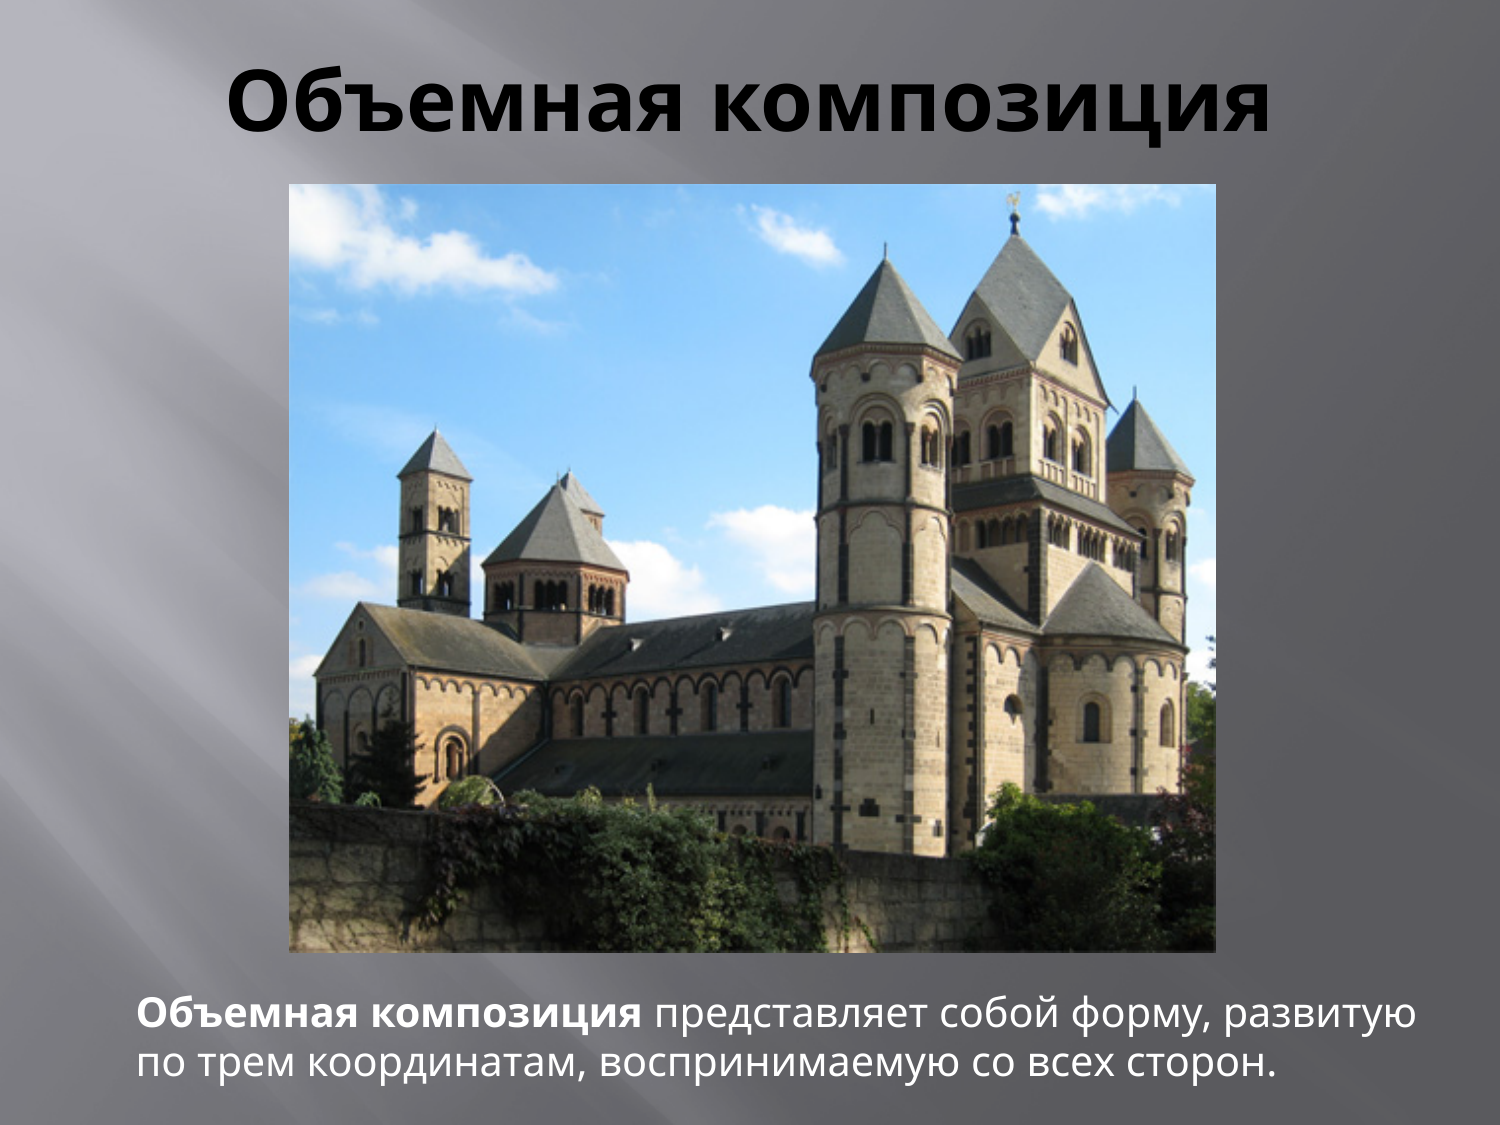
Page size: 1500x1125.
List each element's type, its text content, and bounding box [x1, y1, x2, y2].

title Объемная композиция [75, 3, 1425, 191]
text_box Объемная композиция представляет собой форму, развитую по трем координатам, воспринимаемую со всех сторон. [100, 978, 1451, 1125]
picture [288, 184, 1216, 954]
